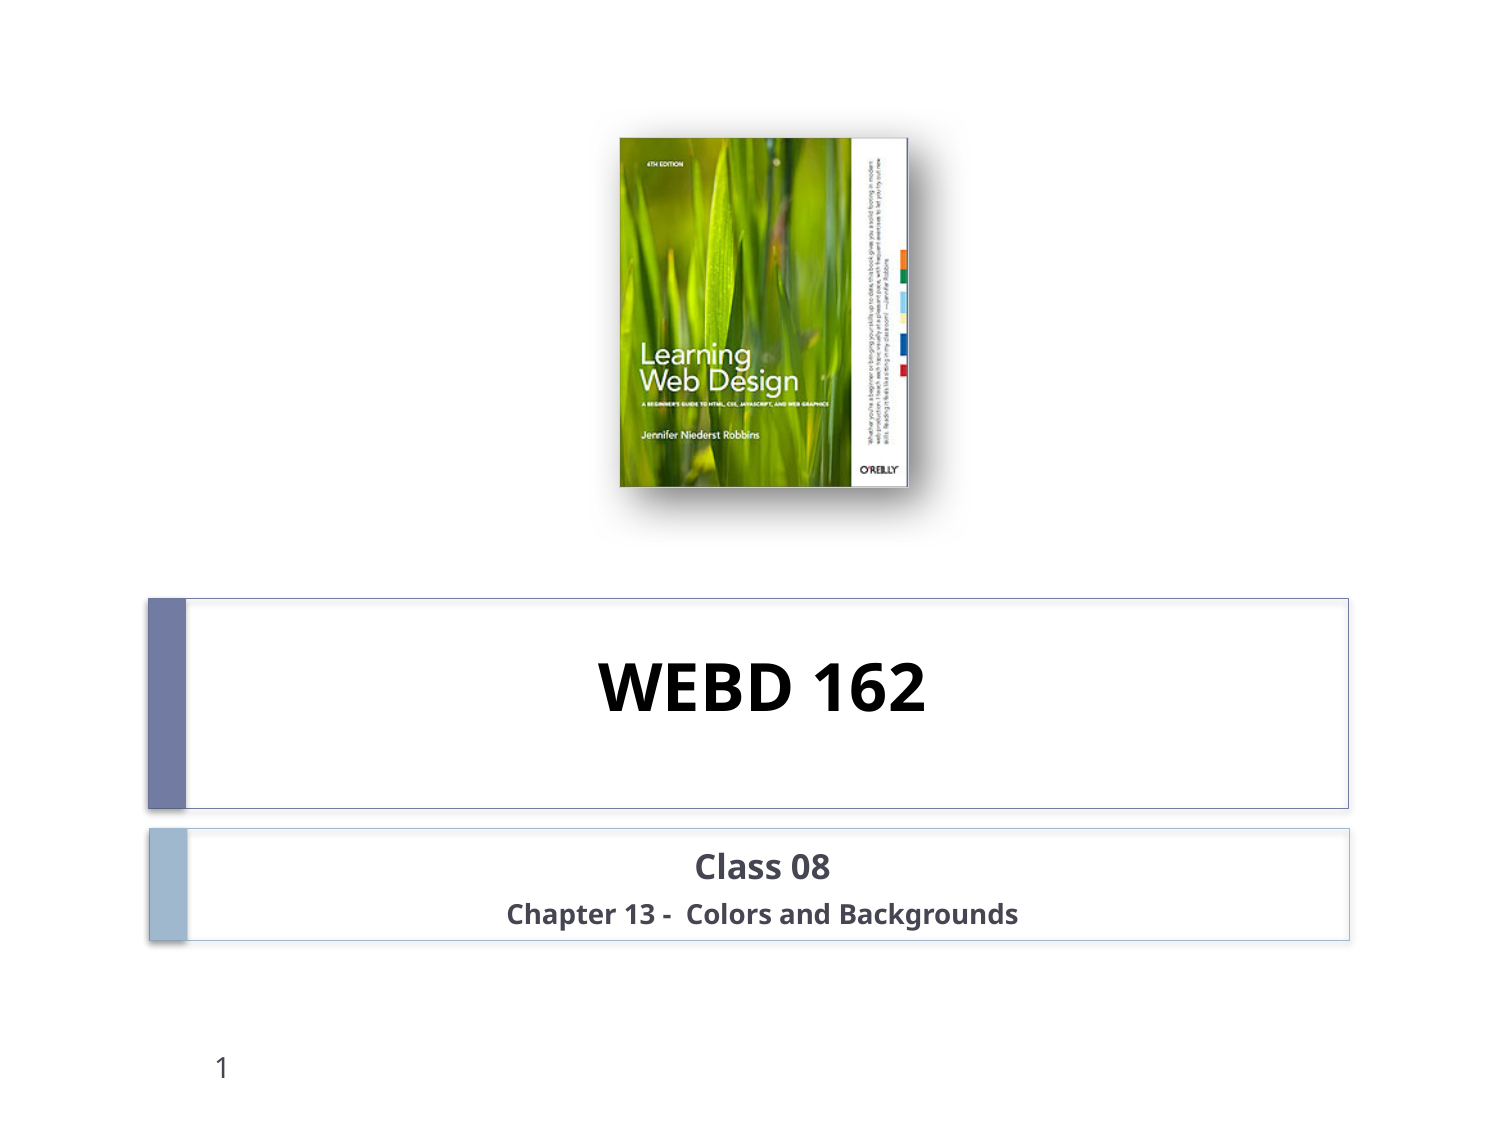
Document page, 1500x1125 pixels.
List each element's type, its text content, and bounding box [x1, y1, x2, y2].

subtitle Class 08 Chapter 13 - Colors and Backgrounds [200, 837, 1325, 938]
title WEBD 162 [200, 637, 1325, 800]
slide_number 1 [199, 1042, 400, 1103]
picture [618, 137, 908, 488]
